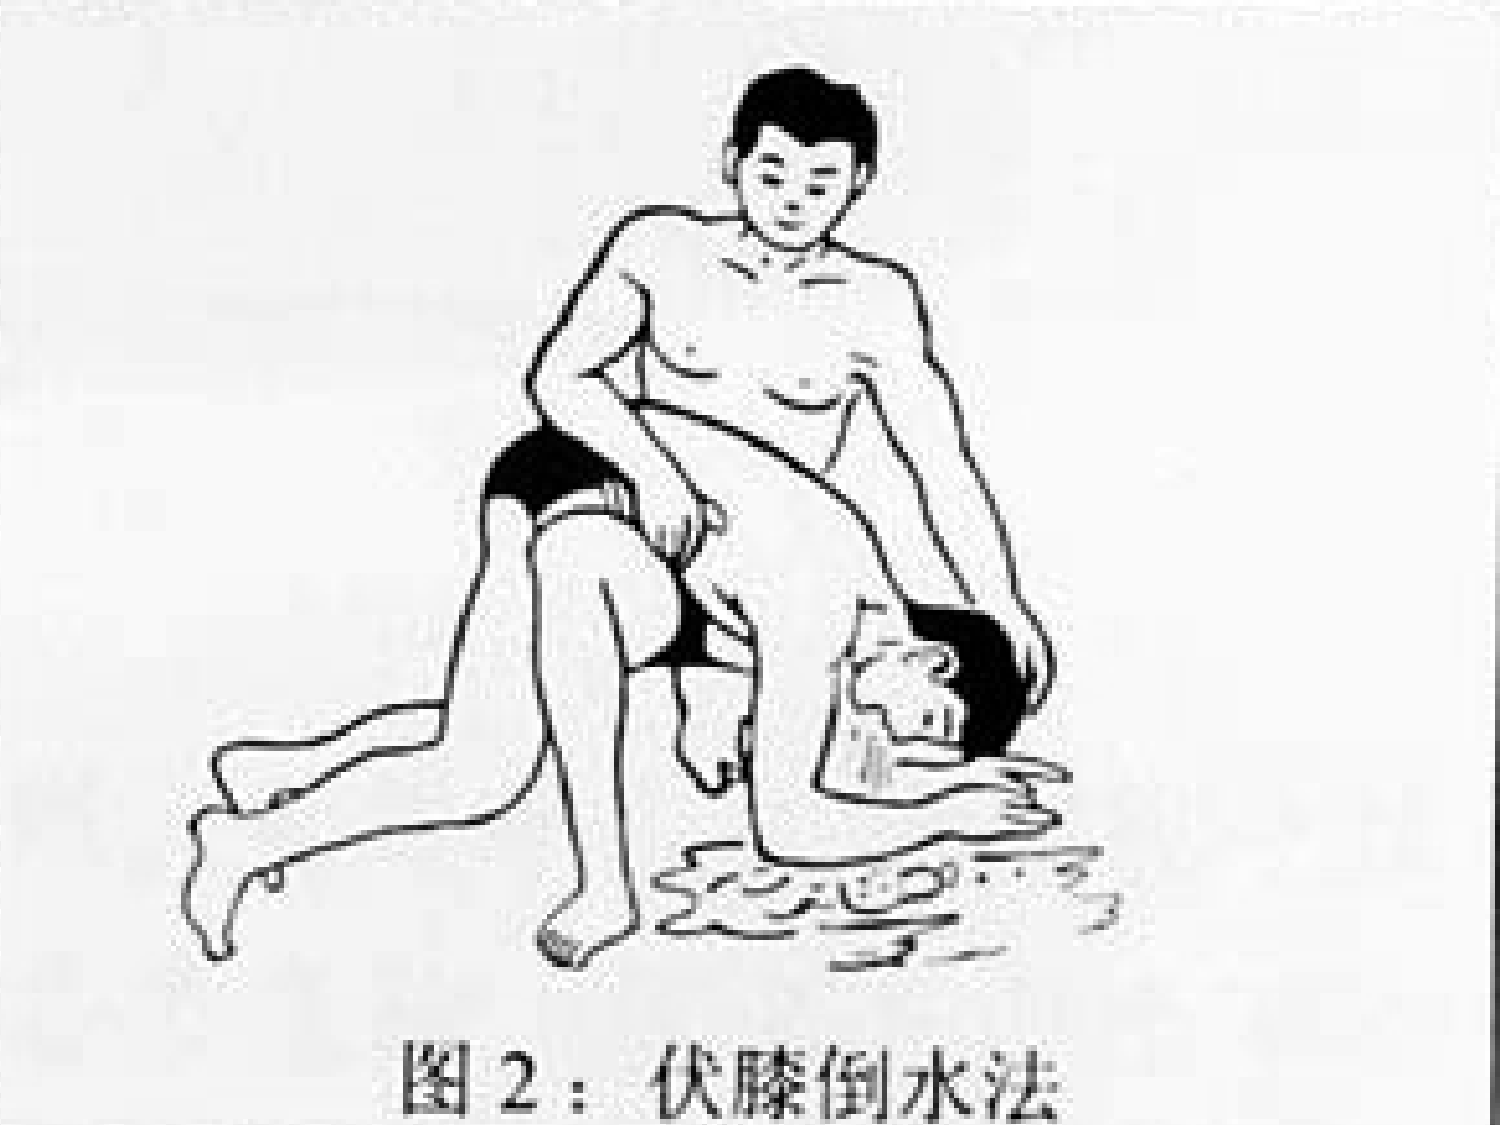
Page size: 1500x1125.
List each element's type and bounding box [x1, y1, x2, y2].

list [0, 0, 1500, 1125]
